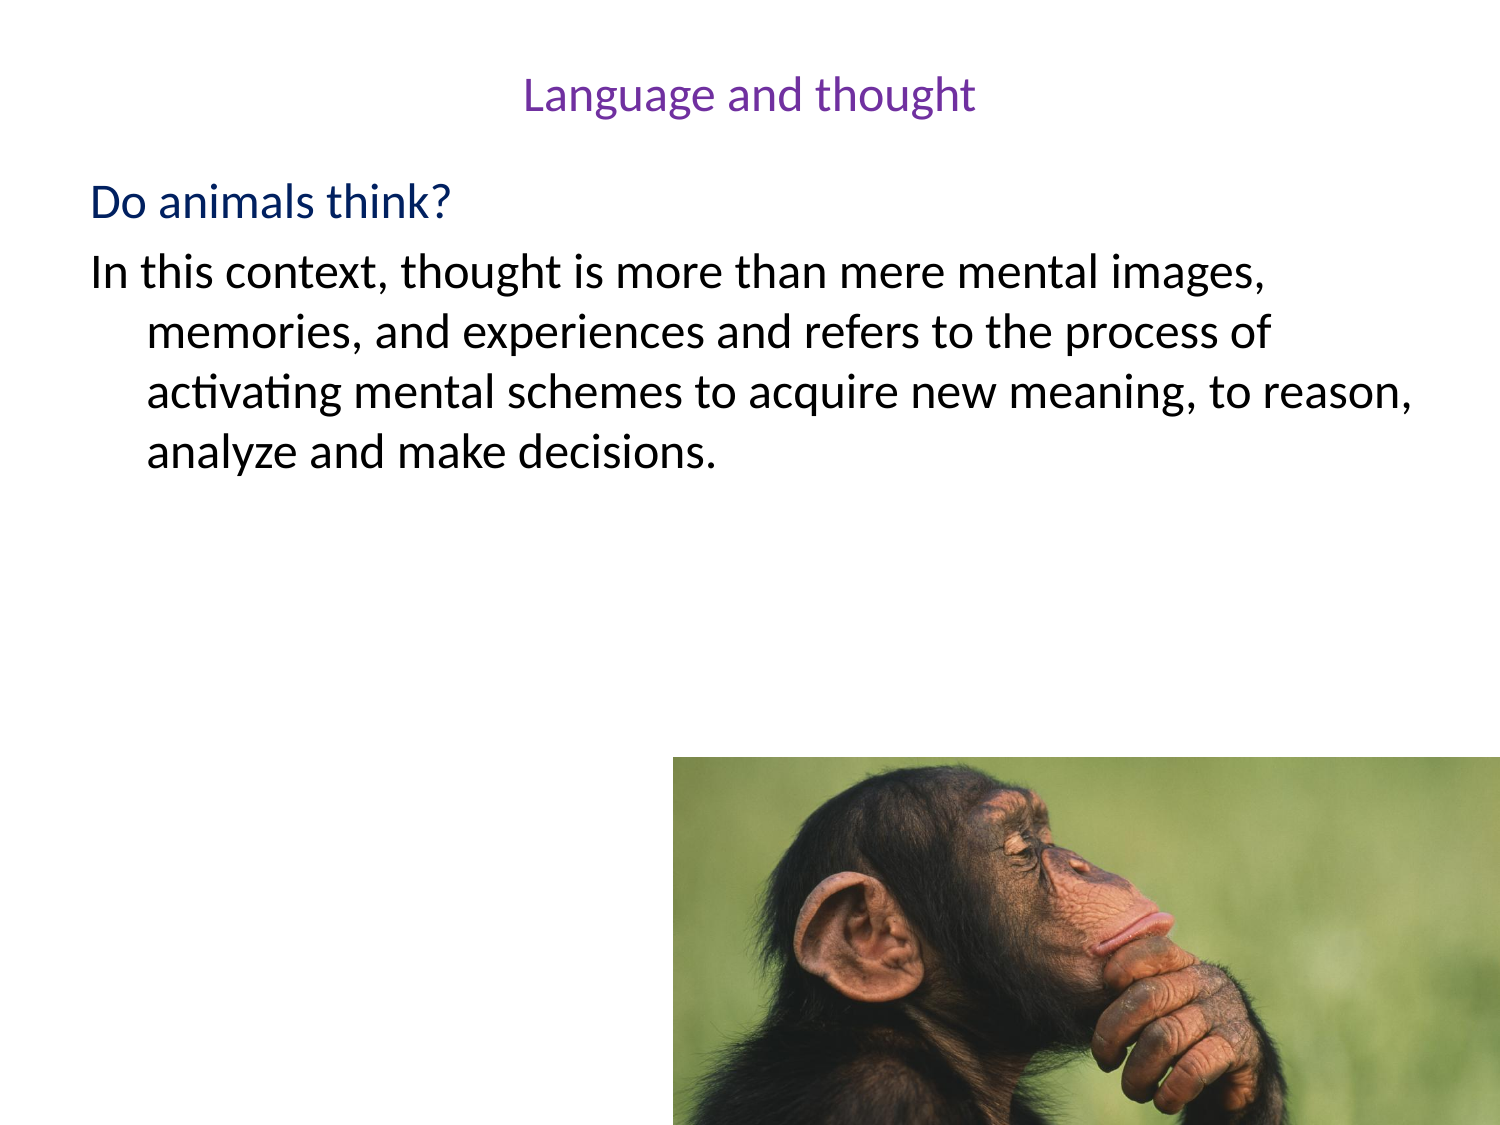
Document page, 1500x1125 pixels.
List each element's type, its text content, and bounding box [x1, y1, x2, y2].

title Language and thought [75, 45, 1425, 138]
list Do animals think? In this context, thought is more than mere mental images, memories, and experiences and refers to the process of activating mental schemes to acquire new meaning, to reason, analyze and make decisions. [75, 160, 1447, 776]
picture [672, 757, 1500, 1125]
